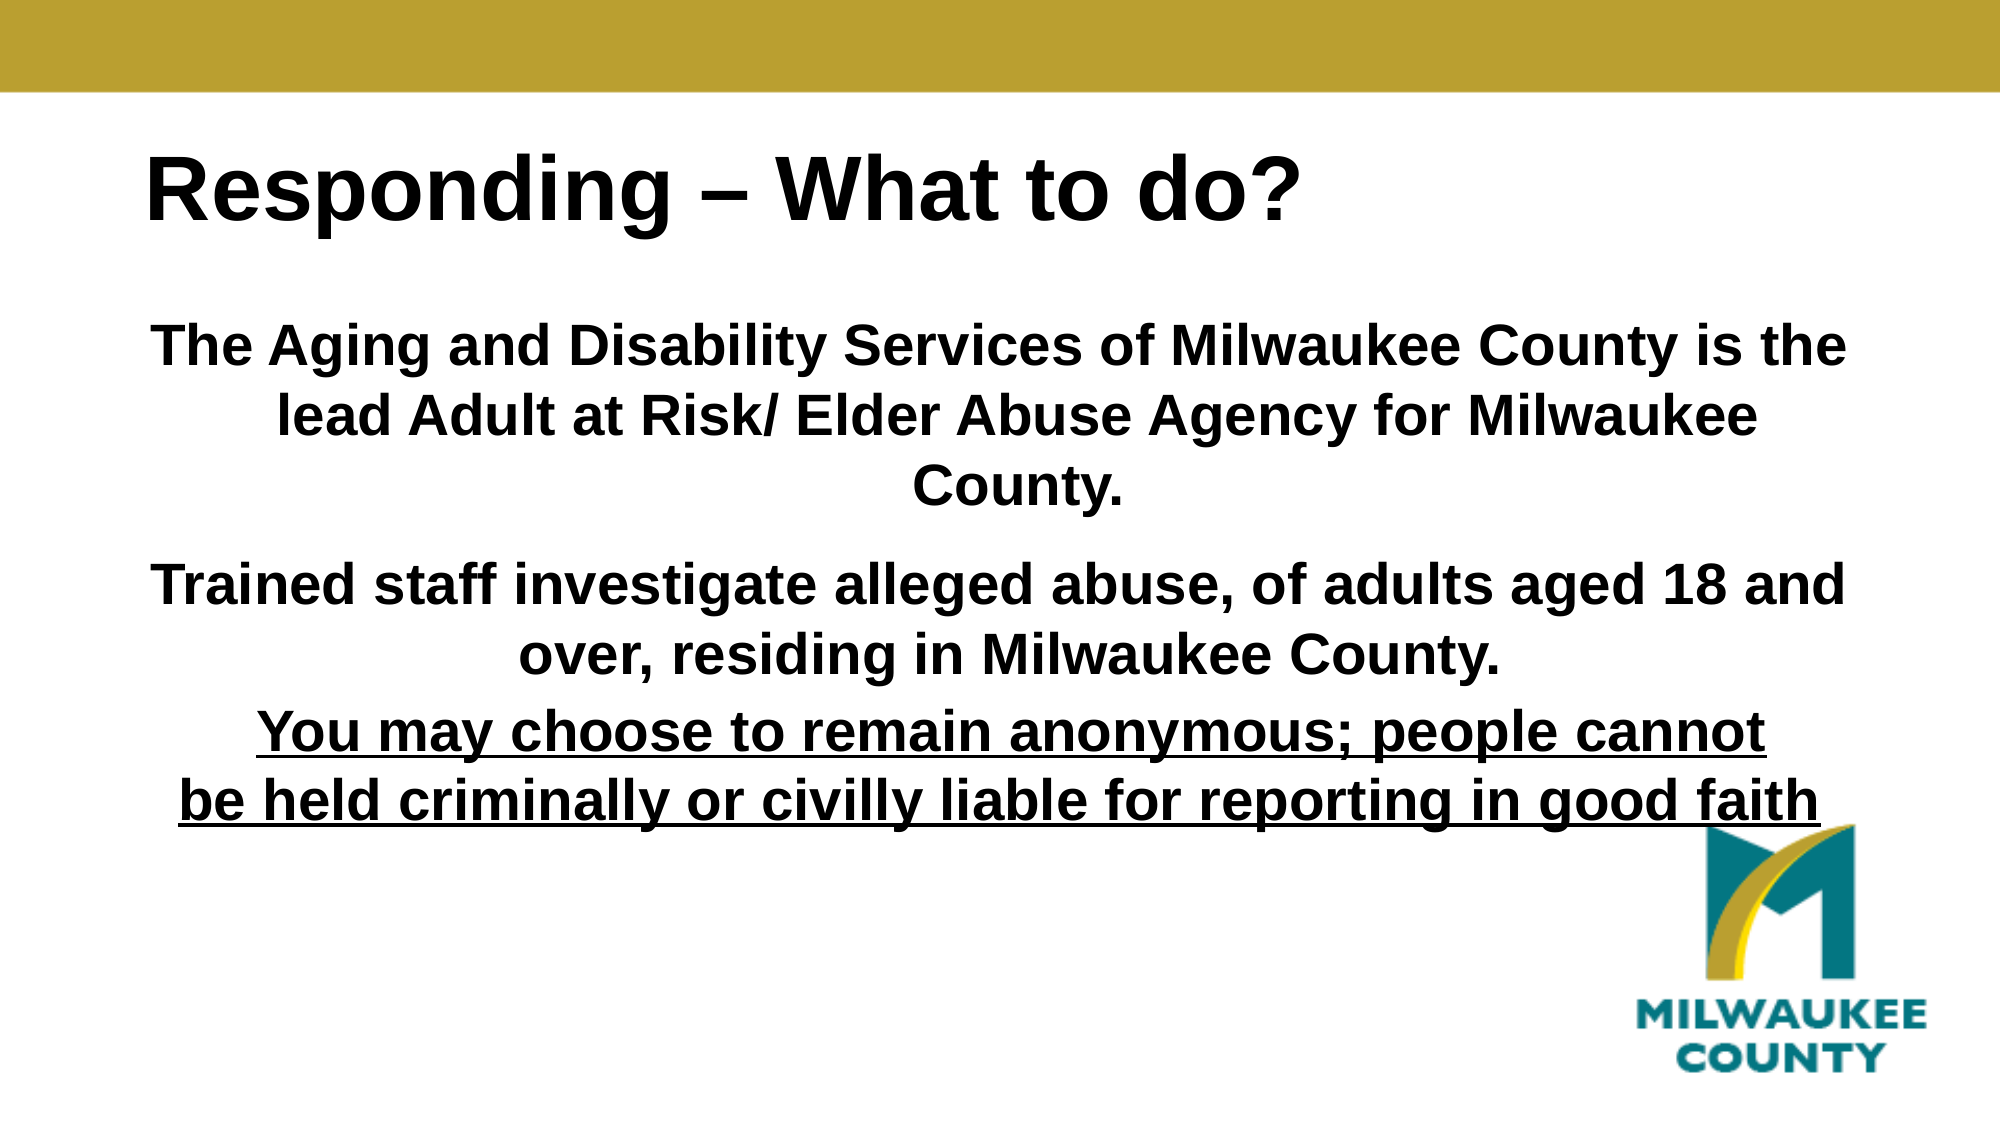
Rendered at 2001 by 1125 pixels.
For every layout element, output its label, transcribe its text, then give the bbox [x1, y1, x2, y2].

title Responding – What to do? [136, 81, 1863, 298]
list The Aging and Disability Services of Milwaukee County is the lead Adult at Risk/ Elder Abuse Agency for Milwaukee County. Trained staff investigate alleged abuse, of adults aged 18 and over, residing in Milwaukee County. You may choose to remain anonymous; people cannot be held criminally or civilly liable for reporting in good faith [136, 298, 1863, 1014]
picture [0, 0, 2000, 1125]
